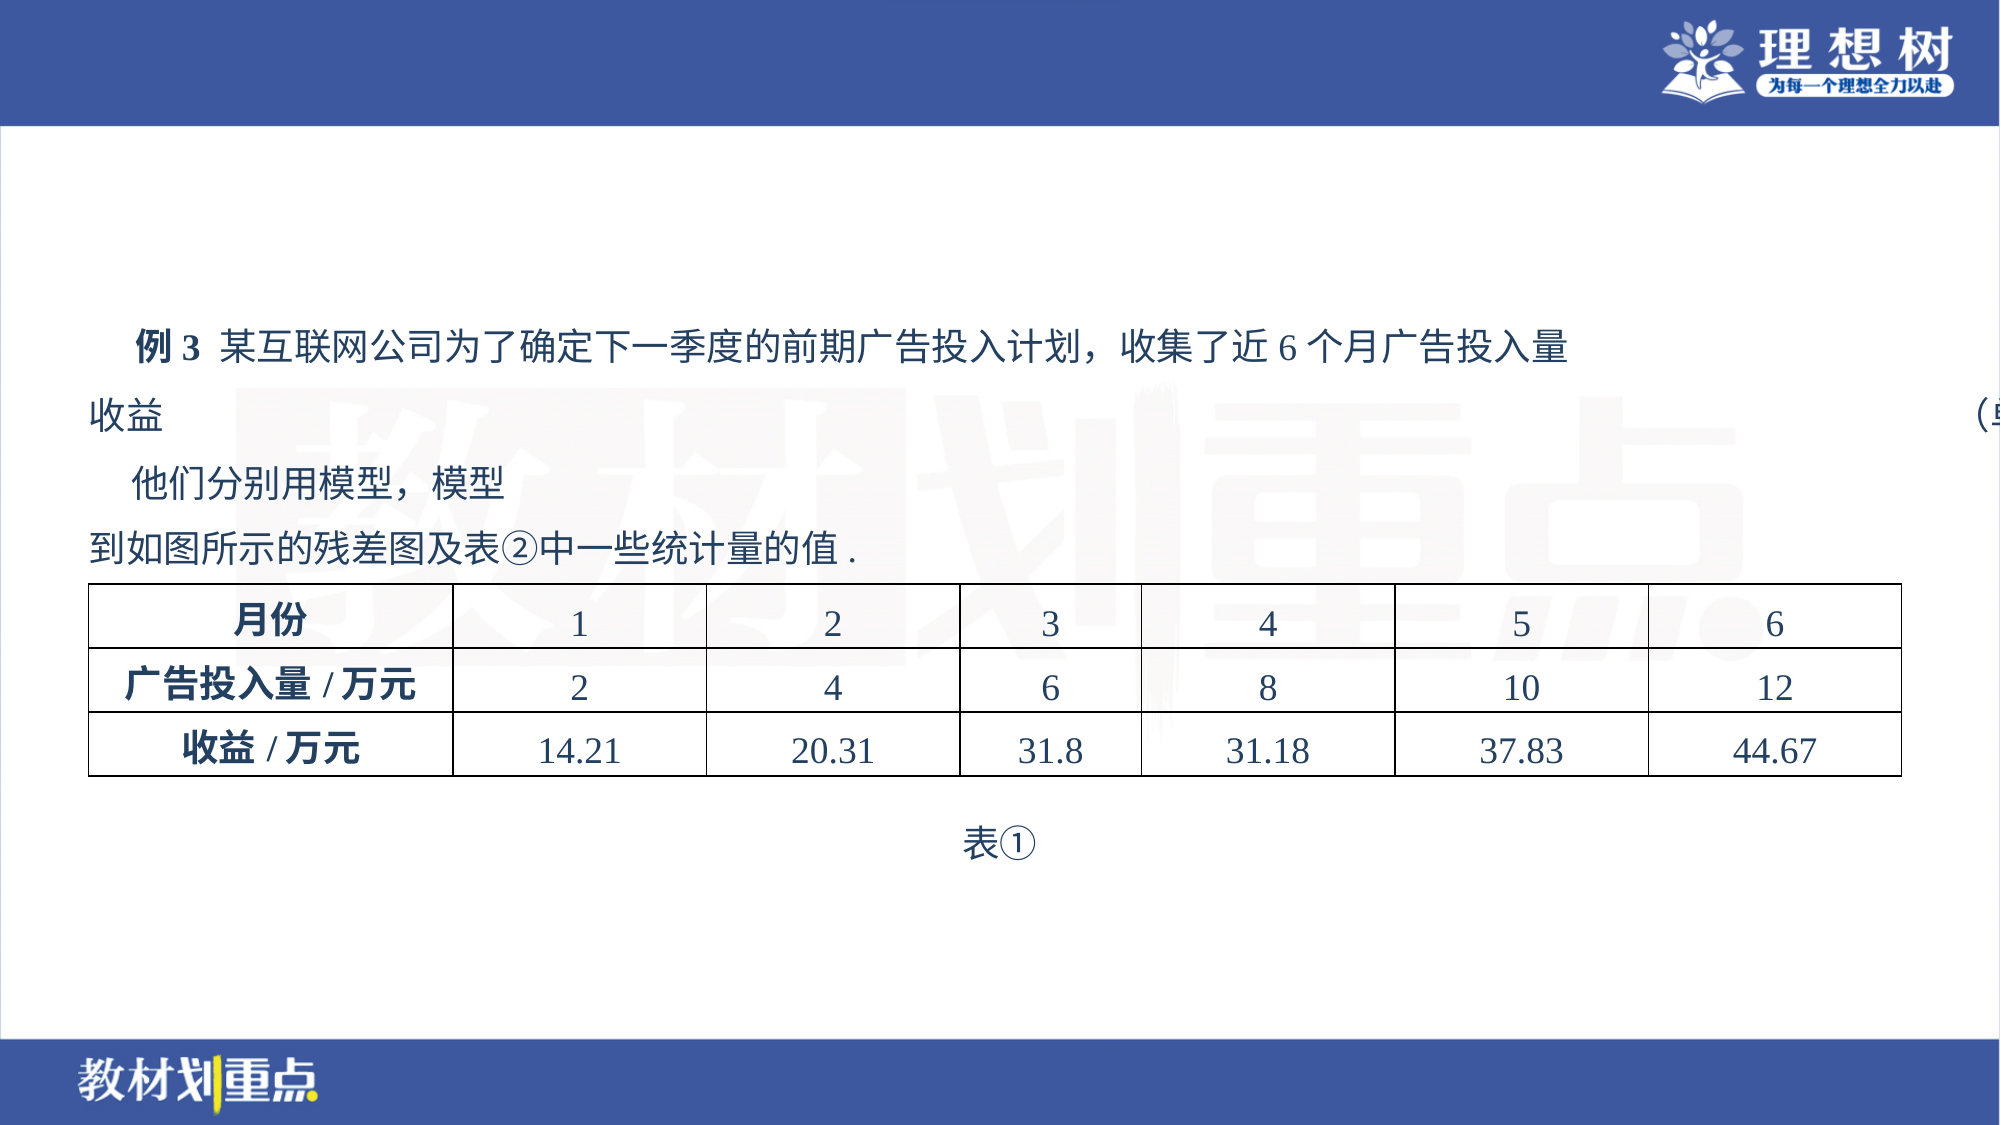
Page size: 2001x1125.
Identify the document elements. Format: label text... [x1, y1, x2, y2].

table_cell 12 [1649, 649, 1901, 711]
table_header 1 [454, 585, 706, 647]
picture [0, 0, 2000, 1125]
table_cell 14.21 [454, 713, 706, 775]
table_header 月份 [89, 585, 452, 647]
table_header 2 [707, 585, 959, 647]
table_cell 6 [961, 649, 1141, 711]
table_cell 31.8 [961, 713, 1141, 775]
table_cell 广告投入量/万元 [89, 649, 452, 711]
table_header 5 [1396, 585, 1648, 647]
text_box 表① [88, 798, 1911, 859]
table_cell 44.67 [1649, 713, 1901, 775]
table_cell 31.18 [1142, 713, 1394, 775]
table_header 4 [1142, 585, 1394, 647]
table_cell 4 [707, 649, 959, 711]
table_header 6 [1649, 585, 1901, 647]
table_cell 8 [1142, 649, 1394, 711]
table_cell 2 [454, 649, 706, 711]
table_cell 20.31 [707, 713, 959, 775]
table_cell 37.83 [1396, 713, 1648, 775]
table_header 3 [961, 585, 1141, 647]
table_cell 收益/万元 [89, 713, 452, 775]
table_cell 10 [1396, 649, 1648, 711]
